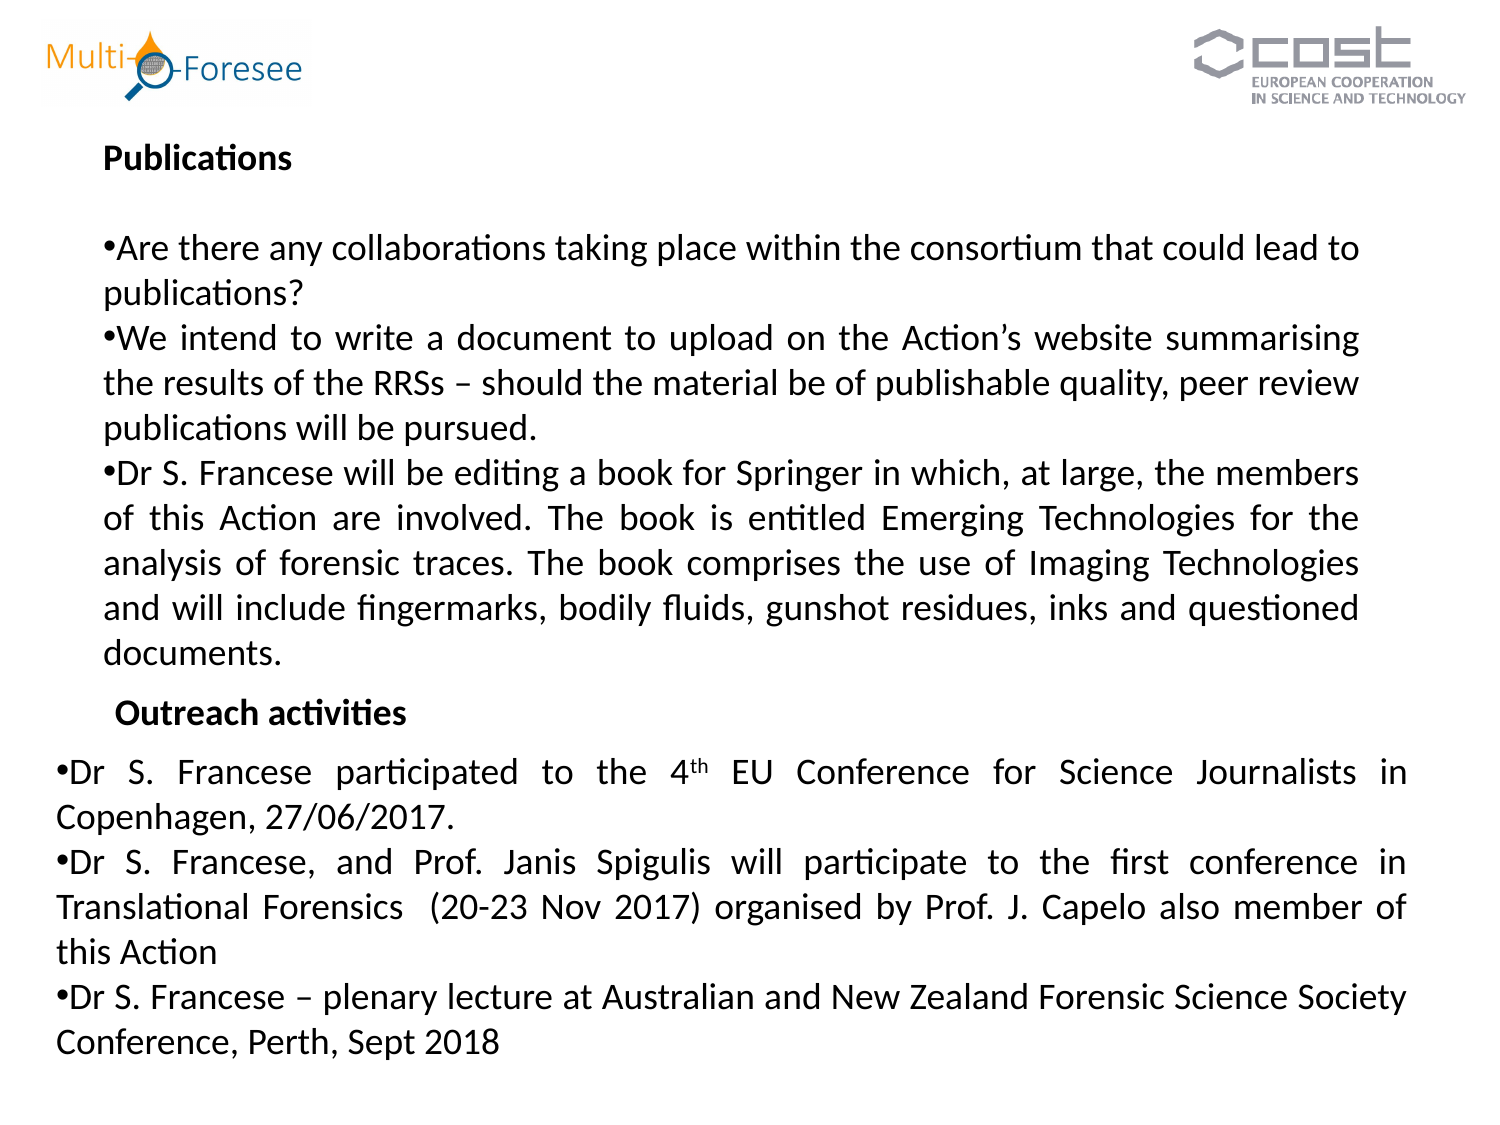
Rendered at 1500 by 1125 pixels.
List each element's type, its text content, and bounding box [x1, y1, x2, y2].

text_box Outreach activities [100, 681, 821, 739]
picture [1174, 18, 1474, 123]
text_box Publications Are there any collaborations taking place within the consortium that could lead to publications? We intend to write a document to upload on the Action’s website summarising the results of the RRSs – should the material be of publishable quality, peer review publications will be pursued. Dr S. Francese will be editing a book for Springer in which, at large, the members of this Action are involved. The book is entitled Emerging Technologies for the analysis of forensic traces. The book comprises the use of Imaging Technologies and will include fingermarks, bodily fluids, gunshot residues, inks and questioned documents. [88, 125, 1376, 681]
text_box Dr S. Francese participated to the 4th EU Conference for Science Journalists in Copenhagen, 27/06/2017. Dr S. Francese, and Prof. Janis Spigulis will participate to the first conference in Translational Forensics (20-23 Nov 2017) organised by Prof. J. Capelo also member of this Action Dr S. Francese – plenary lecture at Australian and New Zealand Forensic Science Society Conference, Perth, Sept 2018 [41, 739, 1424, 1070]
picture [40, 18, 312, 108]
